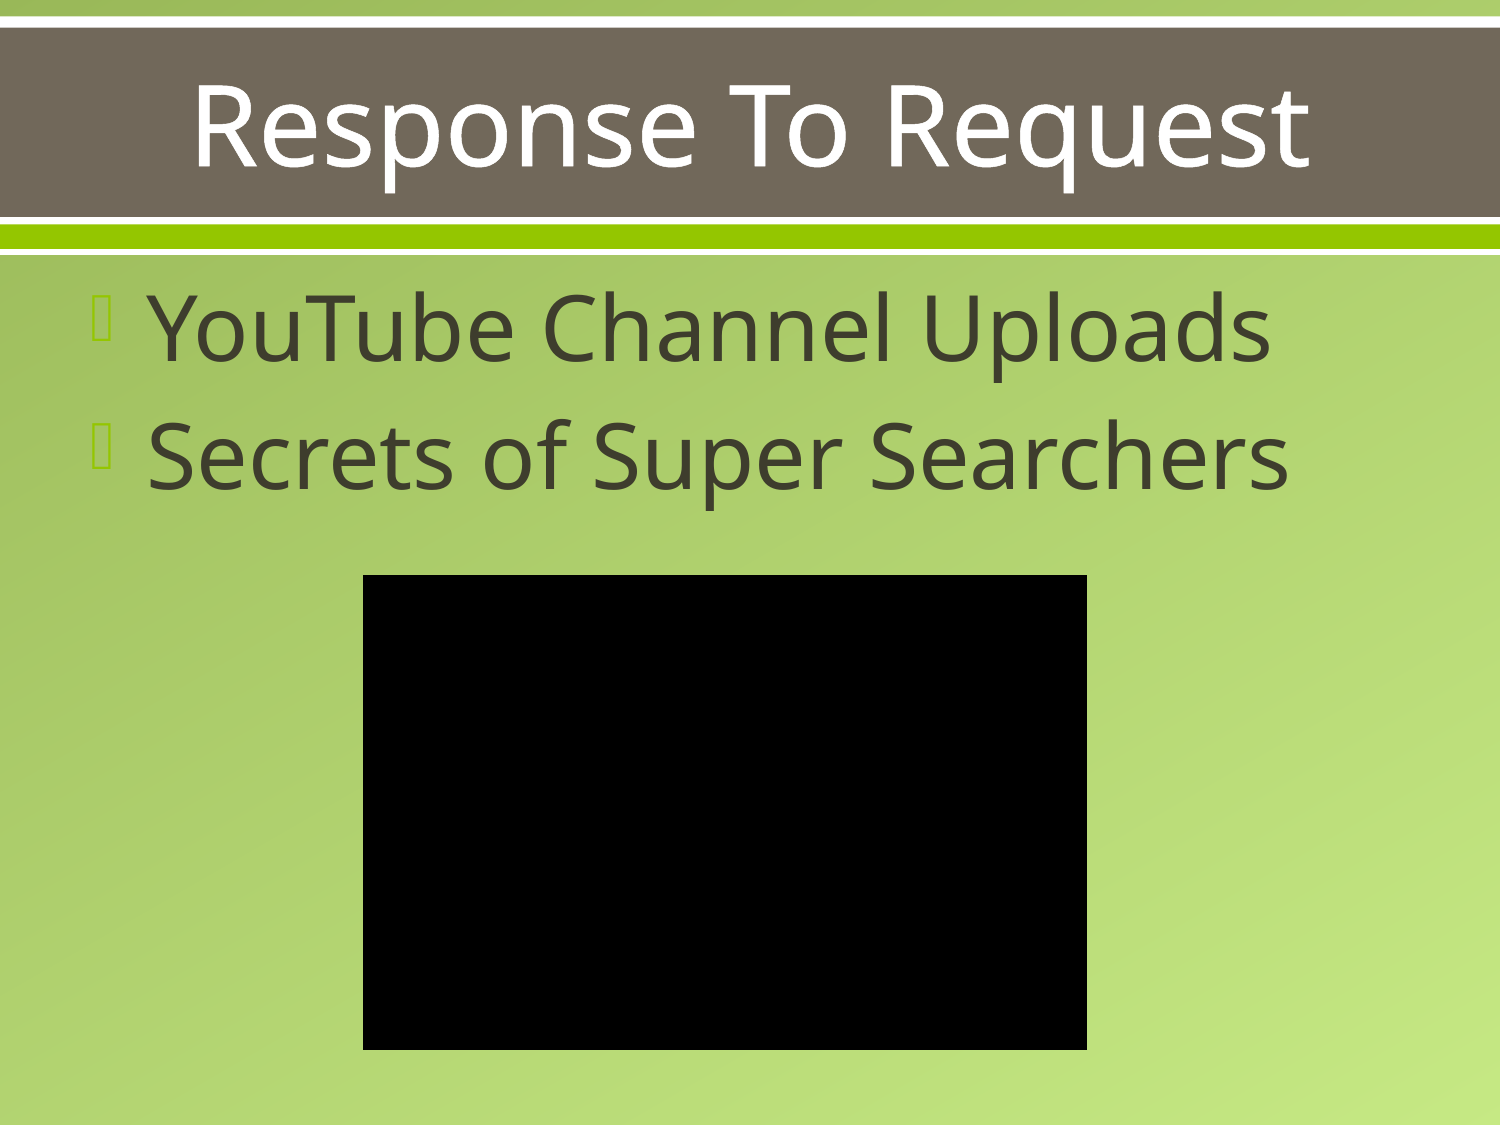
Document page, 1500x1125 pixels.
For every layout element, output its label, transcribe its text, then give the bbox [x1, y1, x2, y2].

list YouTube Channel Uploads Secrets of Super Searchers [74, 262, 1426, 1006]
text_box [362, 574, 1088, 1051]
title Response To Request [75, 29, 1425, 213]
